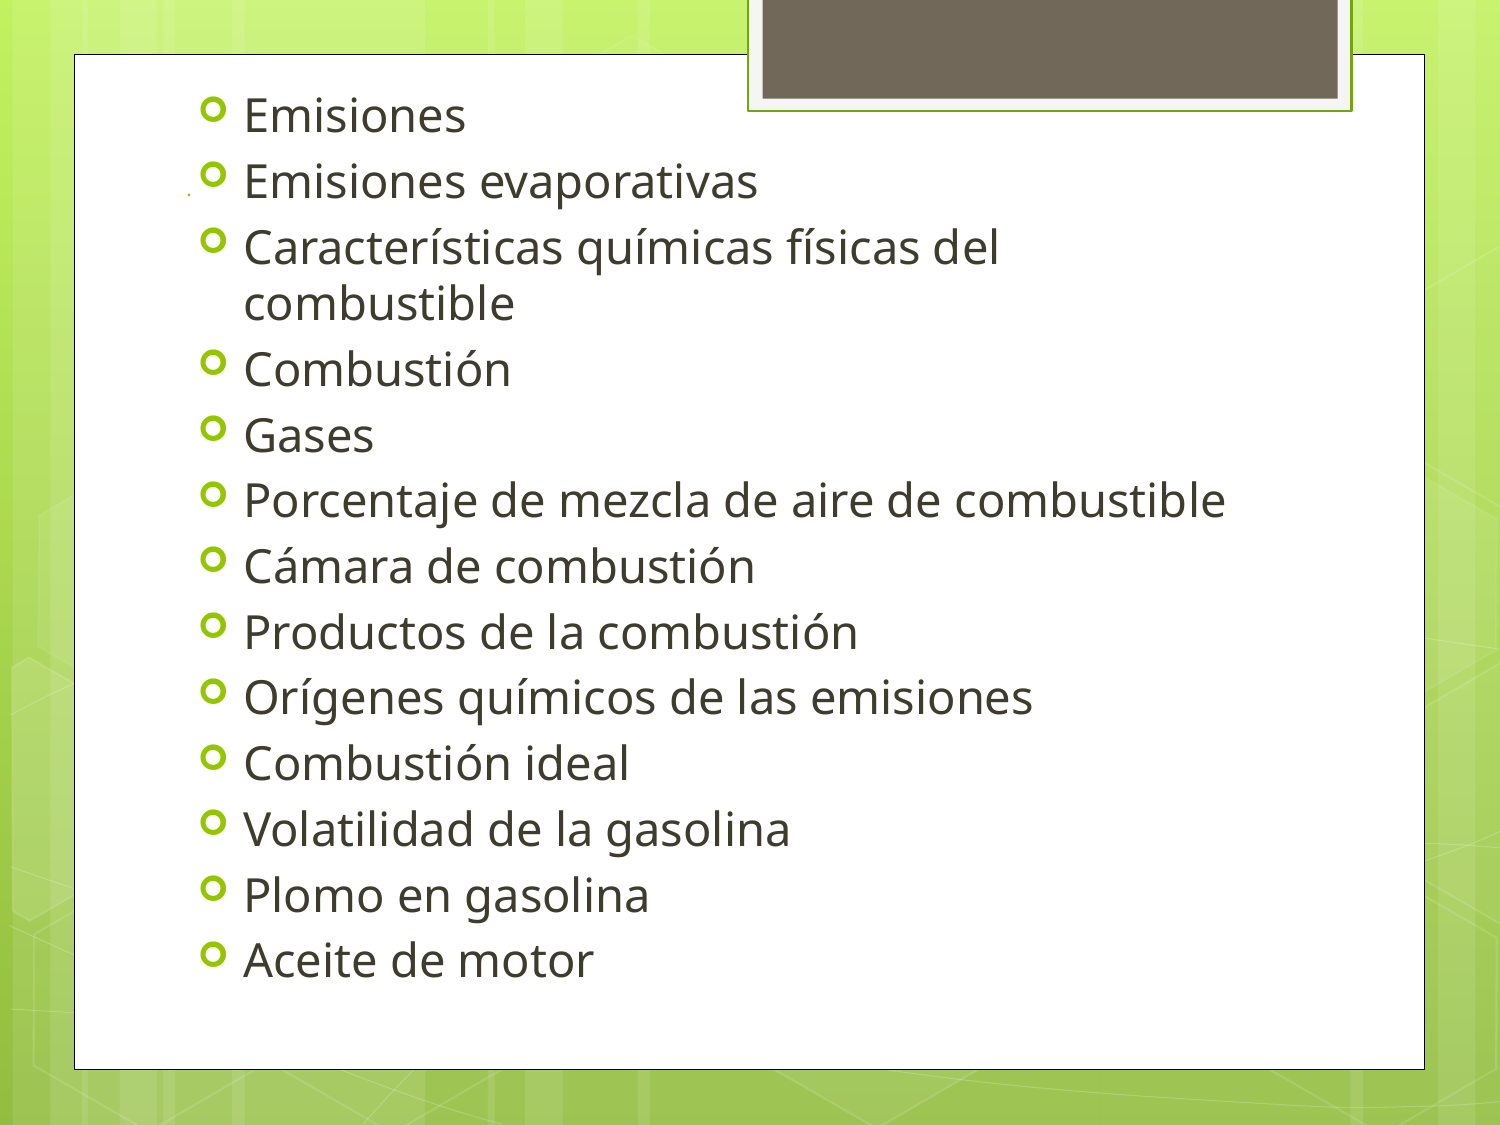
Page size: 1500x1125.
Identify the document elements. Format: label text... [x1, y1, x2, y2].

list Emisiones Emisiones evaporativas Características químicas físicas del combustible Combustión Gases Porcentaje de mezcla de aire de combustible Cámara de combustión Productos de la combustión Orígenes químicos de las emisiones Combustión ideal Volatilidad de la gasolina Plomo en gasolina Aceite de motor [171, 78, 1283, 1012]
